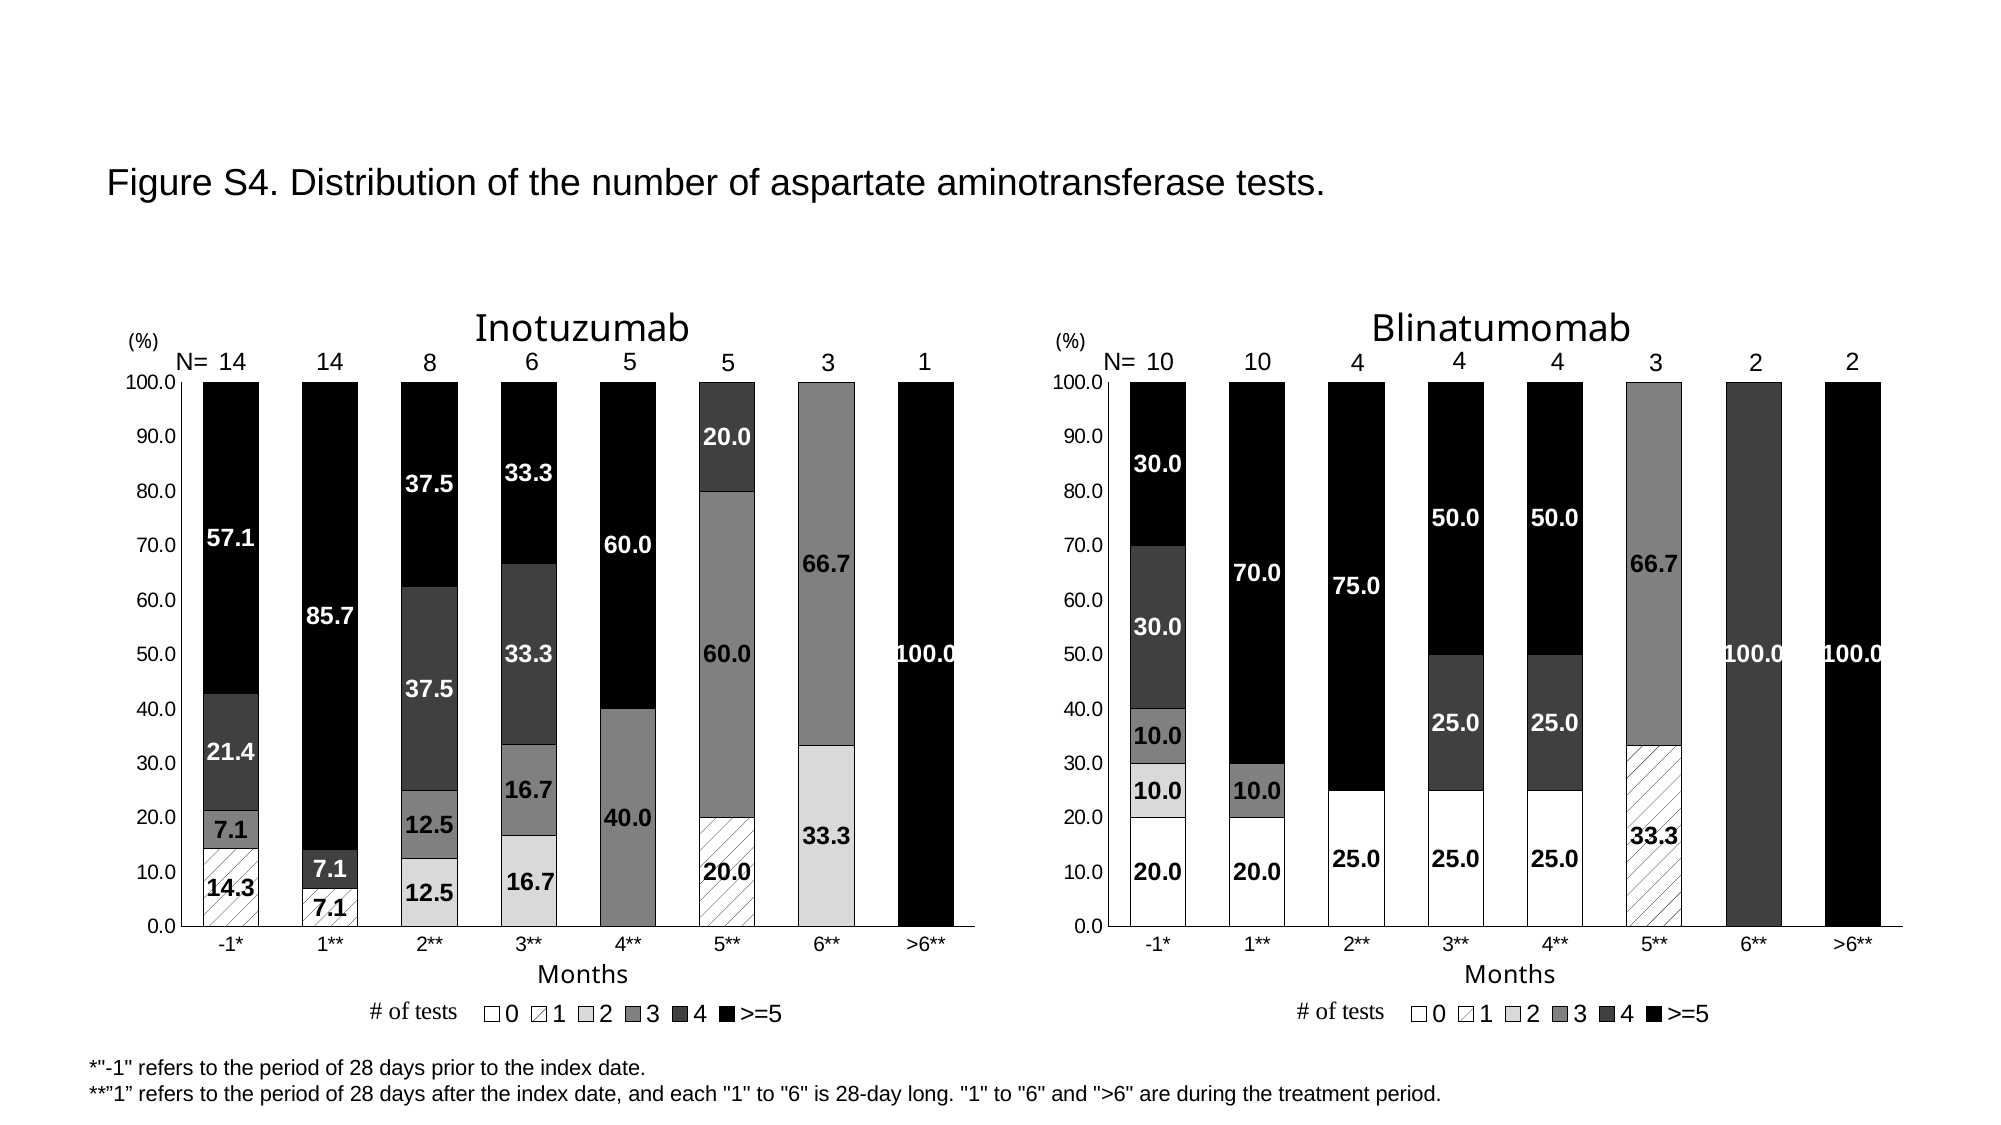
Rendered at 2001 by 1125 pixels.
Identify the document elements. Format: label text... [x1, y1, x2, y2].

chart [1022, 266, 1926, 1037]
chart [95, 266, 999, 1037]
text_box *"-1" refers to the period of 28 days prior to the index date. **”1” refers to the period of 28 days after the index date, and each "1" to "6" is 28-day long. "1" to "6" and ">6" are during the treatment period. [74, 1045, 1905, 1114]
text_box Figure S4. Distribution of the number of aspartate aminotransferase tests. [91, 150, 1819, 211]
